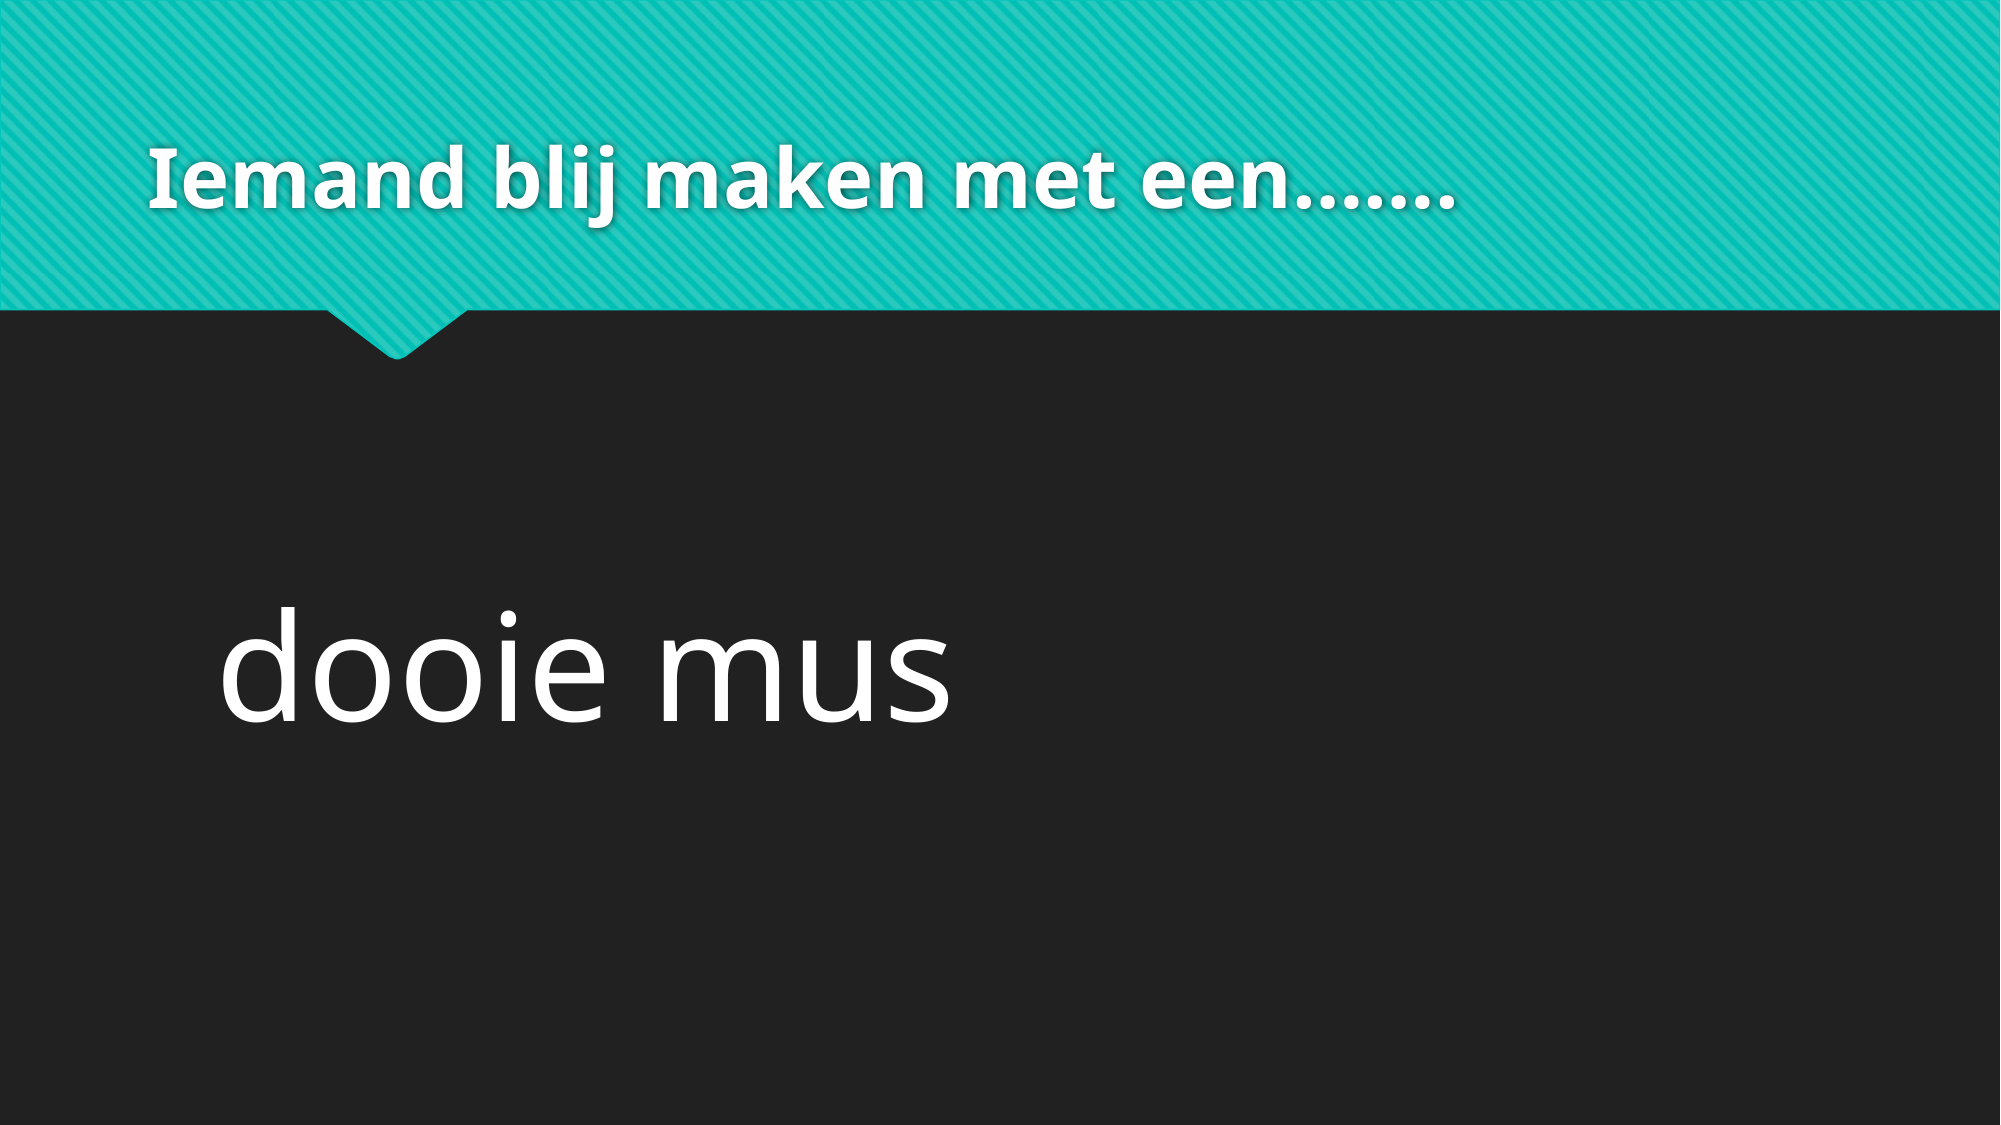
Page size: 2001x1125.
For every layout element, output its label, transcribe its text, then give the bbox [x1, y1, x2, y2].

text_box dooie mus [200, 564, 1868, 760]
title Iemand blij maken met een……. [132, 73, 1868, 233]
